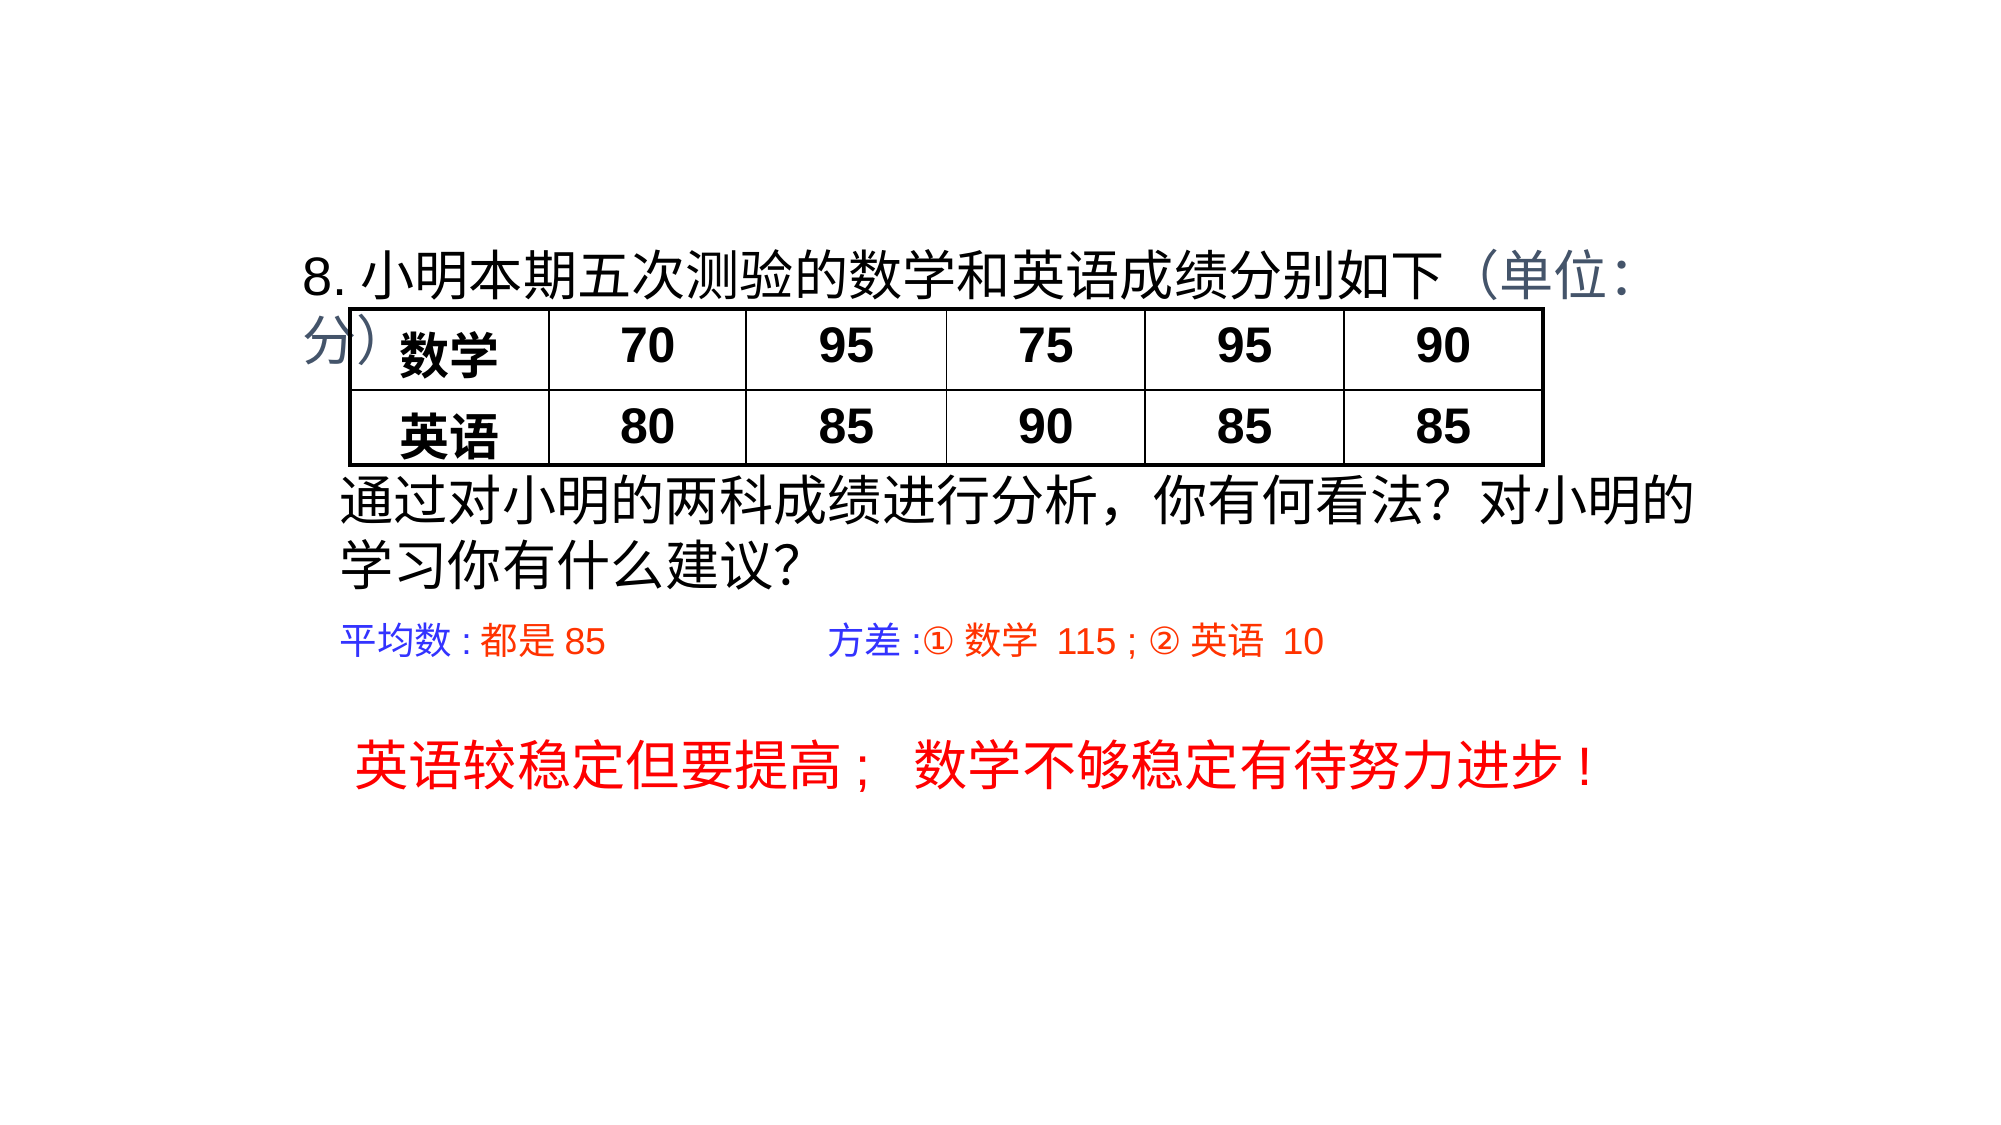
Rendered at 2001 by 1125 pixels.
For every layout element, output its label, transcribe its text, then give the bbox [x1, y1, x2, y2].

text_box 方差:①数学 115 ; ②英语 10 [812, 609, 1701, 670]
table_header 95 [1146, 311, 1343, 389]
table_cell 85 [747, 391, 946, 459]
table_header 70 [550, 311, 745, 389]
table_cell 85 [1345, 391, 1541, 459]
table_cell 85 [1146, 391, 1343, 459]
table_header 90 [1345, 311, 1541, 389]
text_box 平均数:都是85 [324, 609, 812, 670]
text_box 英语较稳定但要提高; 数学不够稳定有待努力进步! [339, 723, 1700, 804]
table_header 75 [947, 311, 1144, 389]
table_cell 英语 [352, 391, 548, 459]
table_header 95 [747, 311, 946, 389]
table_cell 90 [947, 391, 1144, 459]
table_header 数学 [352, 311, 548, 389]
text_box 通过对小明的两科成绩进行分析，你有何看法？对小明的学习你有什么建议？ [324, 459, 1750, 604]
table_cell 80 [550, 391, 745, 459]
text_box 8.小明本期五次测验的数学和英语成绩分别如下（单位：分） [287, 234, 1743, 379]
